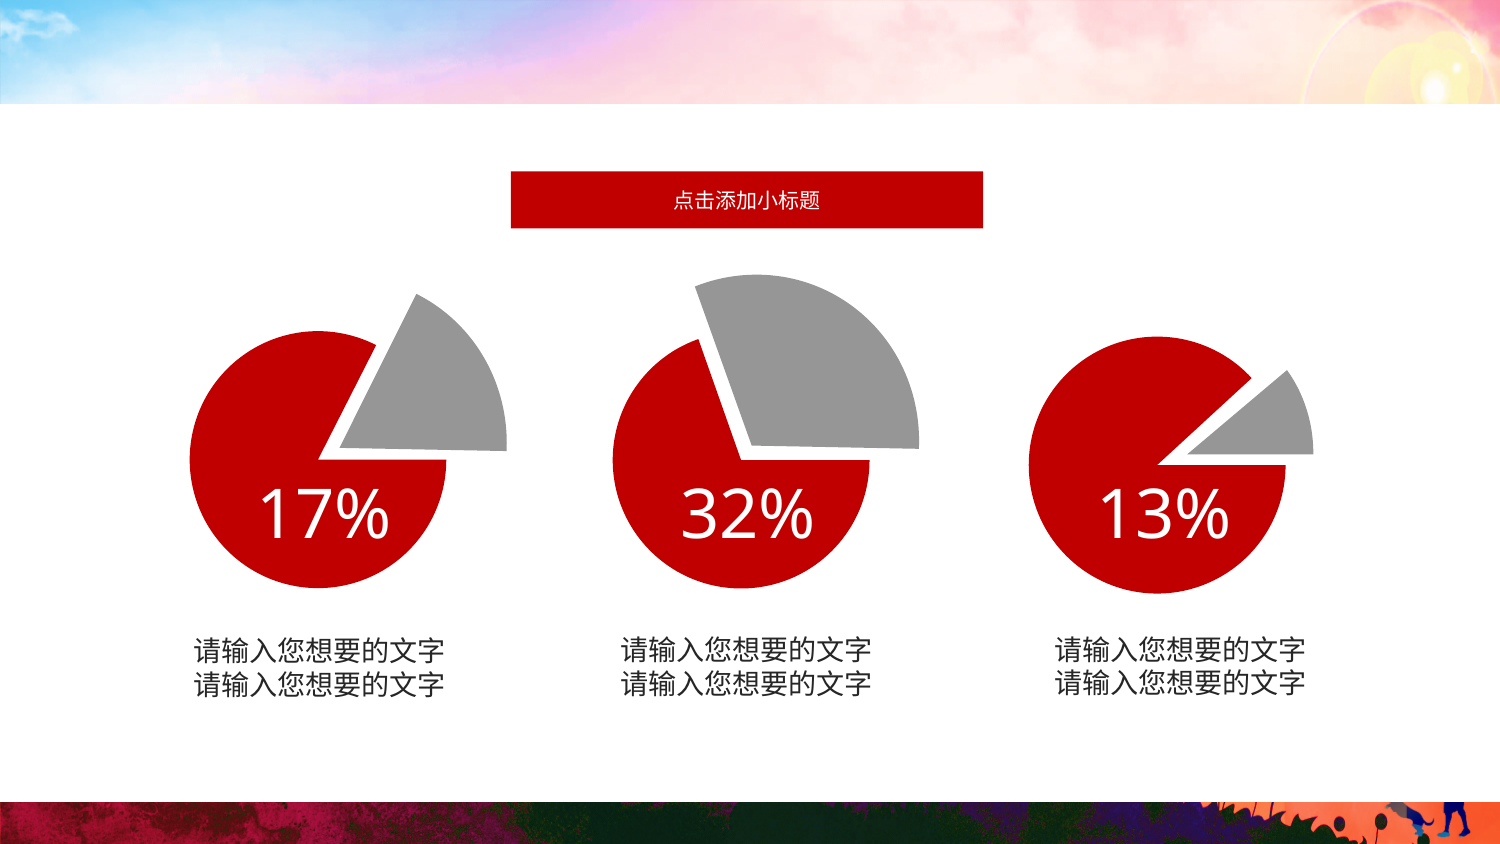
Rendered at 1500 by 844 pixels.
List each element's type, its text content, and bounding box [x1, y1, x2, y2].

picture [0, 802, 1500, 844]
picture [0, 0, 1500, 104]
text_box 32% [665, 462, 872, 560]
text_box [1272, 464, 1287, 525]
text_box 13% [1081, 462, 1272, 560]
text_box [611, 337, 871, 590]
text_box 请输入您想要的文字 请输入您想要的文字 [179, 625, 471, 708]
text_box [337, 292, 508, 453]
text_box 点击添加小标题 [510, 170, 984, 229]
text_box 请输入您想要的文字 请输入您想要的文字 [605, 625, 896, 708]
text_box [1184, 368, 1315, 456]
text_box [693, 273, 921, 450]
text_box 17% [241, 462, 428, 560]
text_box [1027, 335, 1254, 595]
text_box [188, 330, 448, 590]
text_box 请输入您想要的文字 请输入您想要的文字 [1039, 624, 1326, 707]
